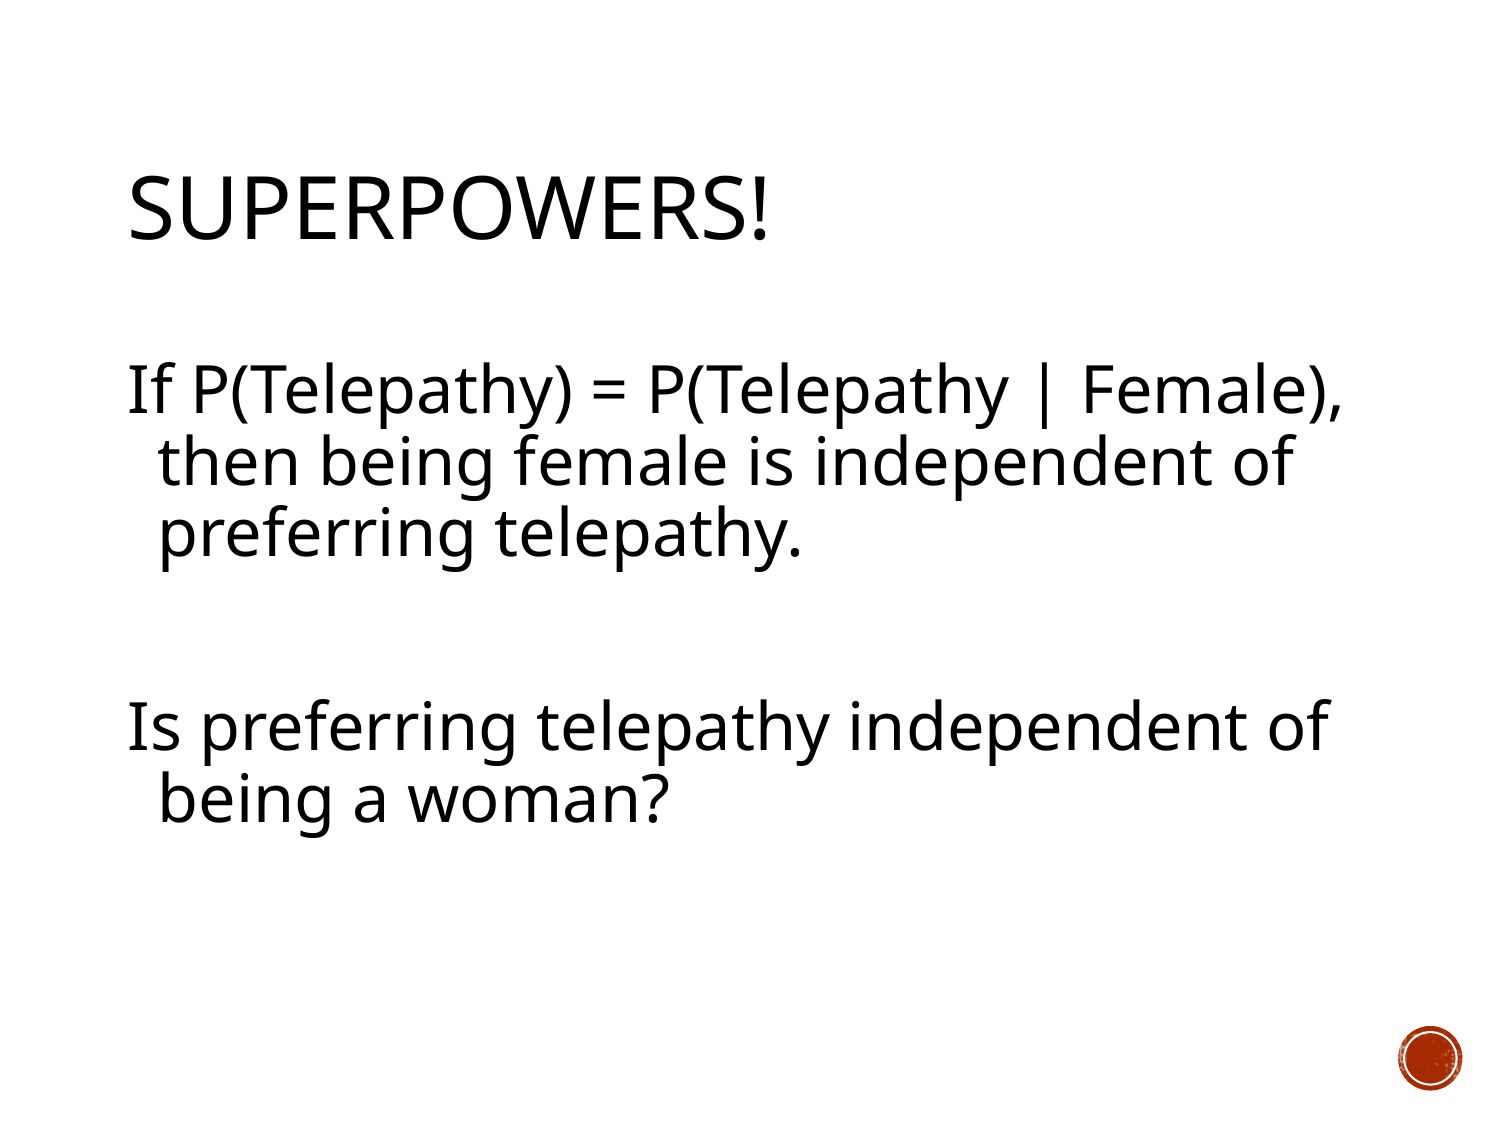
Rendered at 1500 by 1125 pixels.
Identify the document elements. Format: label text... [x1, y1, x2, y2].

title Superpowers! [112, 79, 1388, 344]
list If P(Telepathy) = P(Telepathy | Female), then being female is independent of preferring telepathy. Is preferring telepathy independent of being a woman? [112, 348, 1388, 1013]
